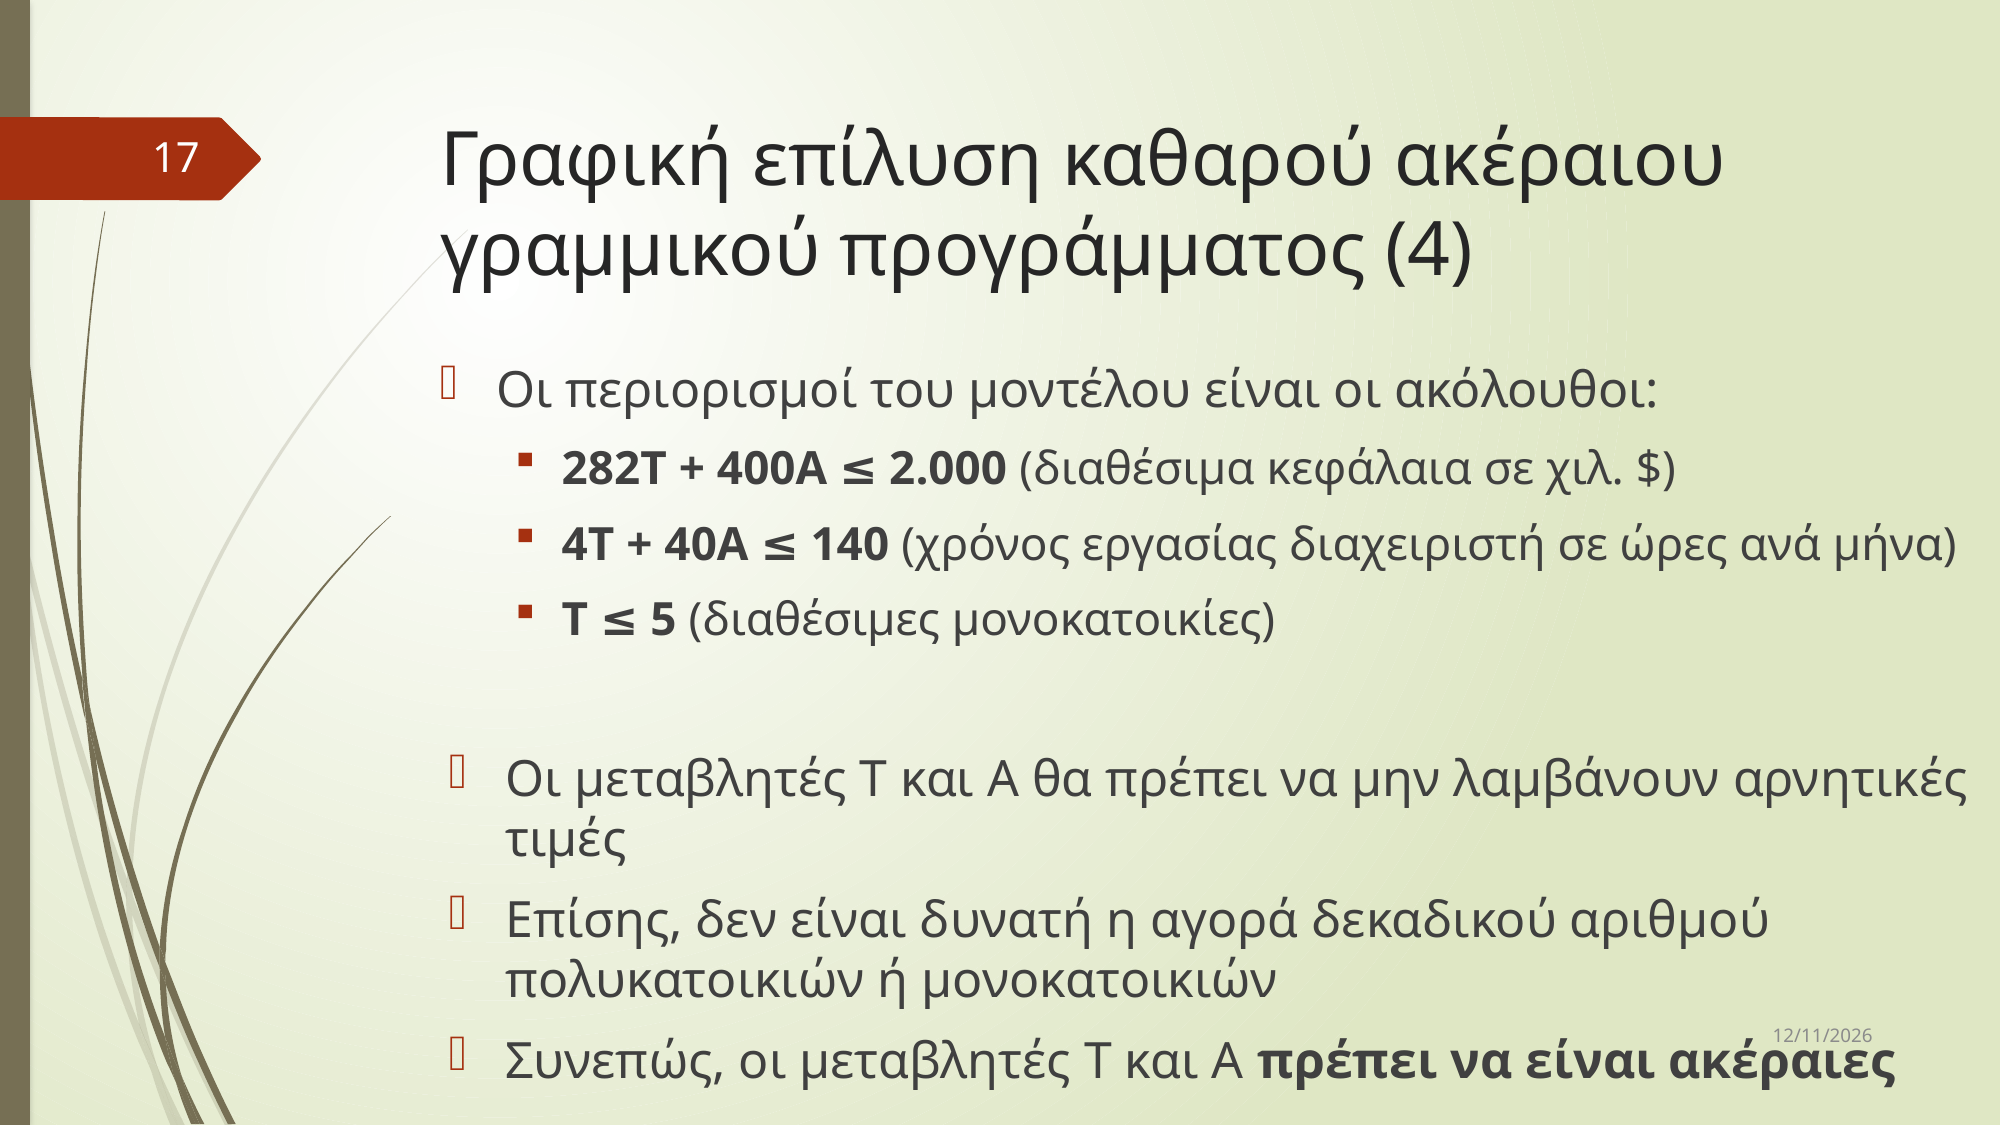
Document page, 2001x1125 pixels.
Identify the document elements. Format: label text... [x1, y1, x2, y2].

title Γραφική επίλυση καθαρού ακέραιου γραμμικού προγράμματος (4) [425, 102, 1888, 313]
slide_number 17 [87, 129, 216, 190]
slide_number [1699, 1005, 1888, 1067]
list Οι περιορισμοί του μοντέλου είναι οι ακόλουθοι: 282Τ + 400Α ≤ 2.000 (διαθέσιμα κεφάλαια σε χιλ. $) 4Τ + 40Α ≤ 140 (χρόνος εργασίας διαχειριστή σε ώρες ανά μήνα) Τ ≤ 5 (διαθέσιμες μονοκατοικίες) Οι μεταβλητές Τ και Α θα πρέπει να μην λαμβάνουν αρνητικές τιμές Επίσης, δεν είναι δυνατή η αγορά δεκαδικού αριθμού πολυκατοικιών ή μονοκατοικιών Συνεπώς, οι μεταβλητές Τ και Α πρέπει να είναι ακέραιες [424, 350, 2000, 1106]
